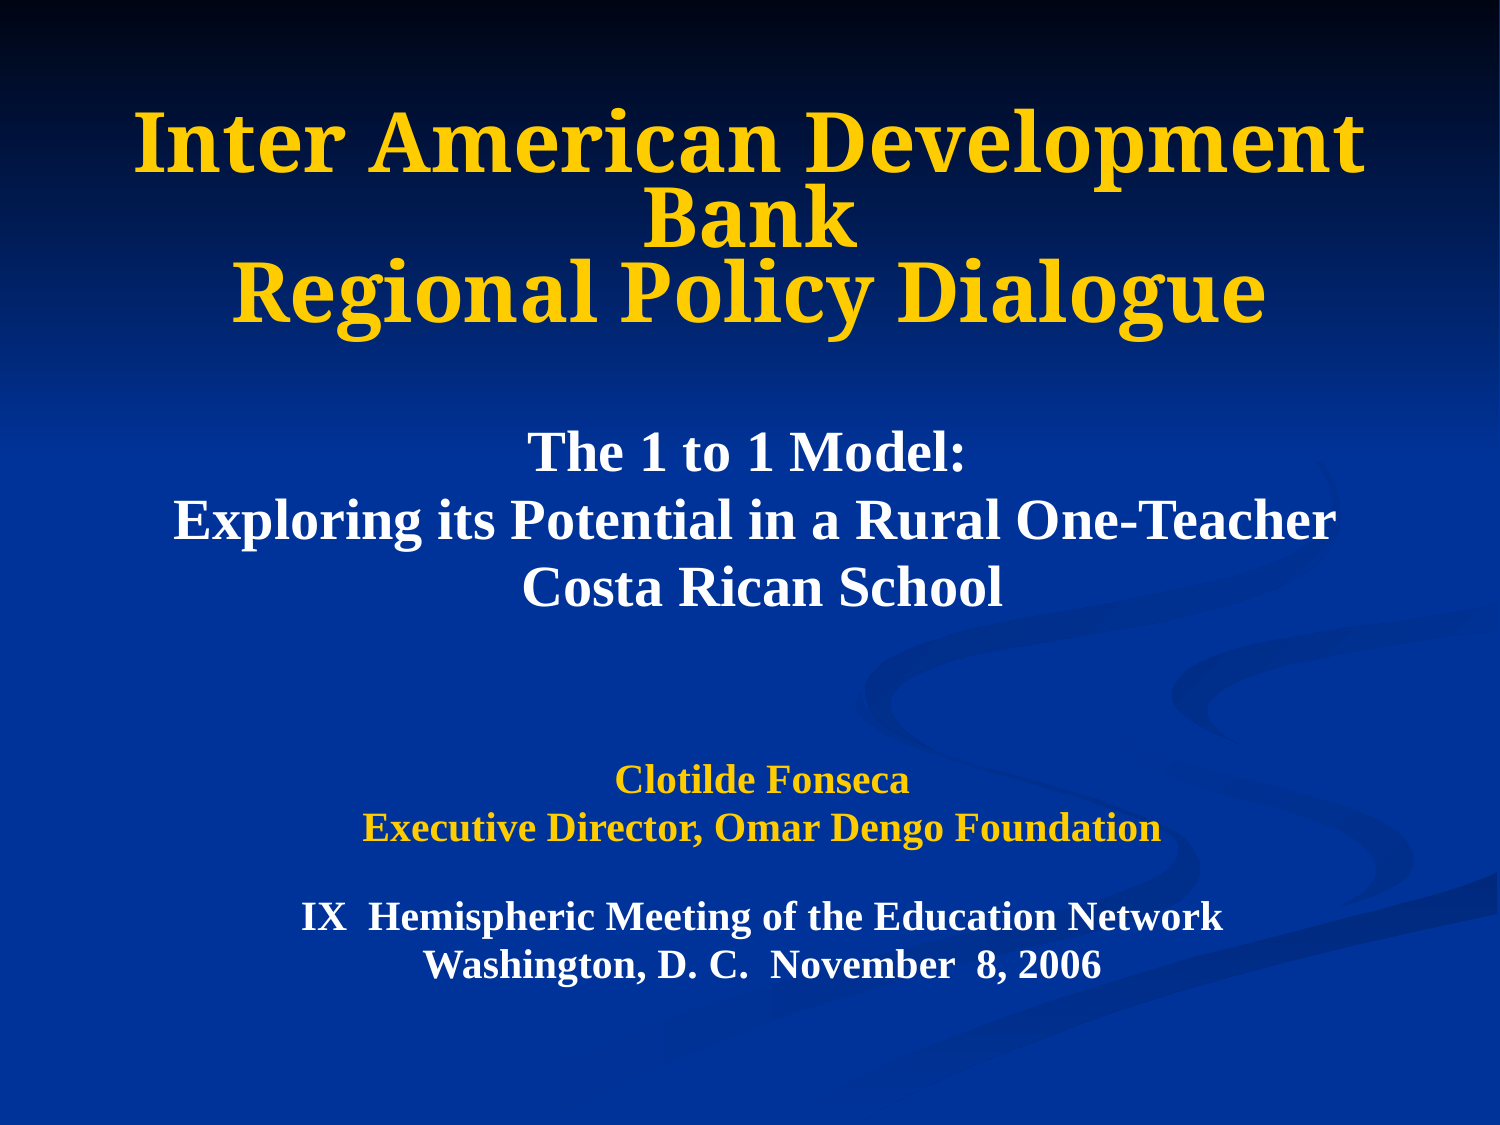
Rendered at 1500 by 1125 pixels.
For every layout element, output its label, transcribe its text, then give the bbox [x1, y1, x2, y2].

subtitle The 1 to 1 Model: Exploring its Potential in a Rural One-Teacher Costa Rican School Clotilde Fonseca Executive Director, Omar Dengo Foundation IX Hemispheric Meeting of the Education Network Washington, D. C. November 8, 2006 [62, 337, 1463, 1051]
title Inter American Development Bank Regional Policy Dialogue [37, 74, 1463, 376]
